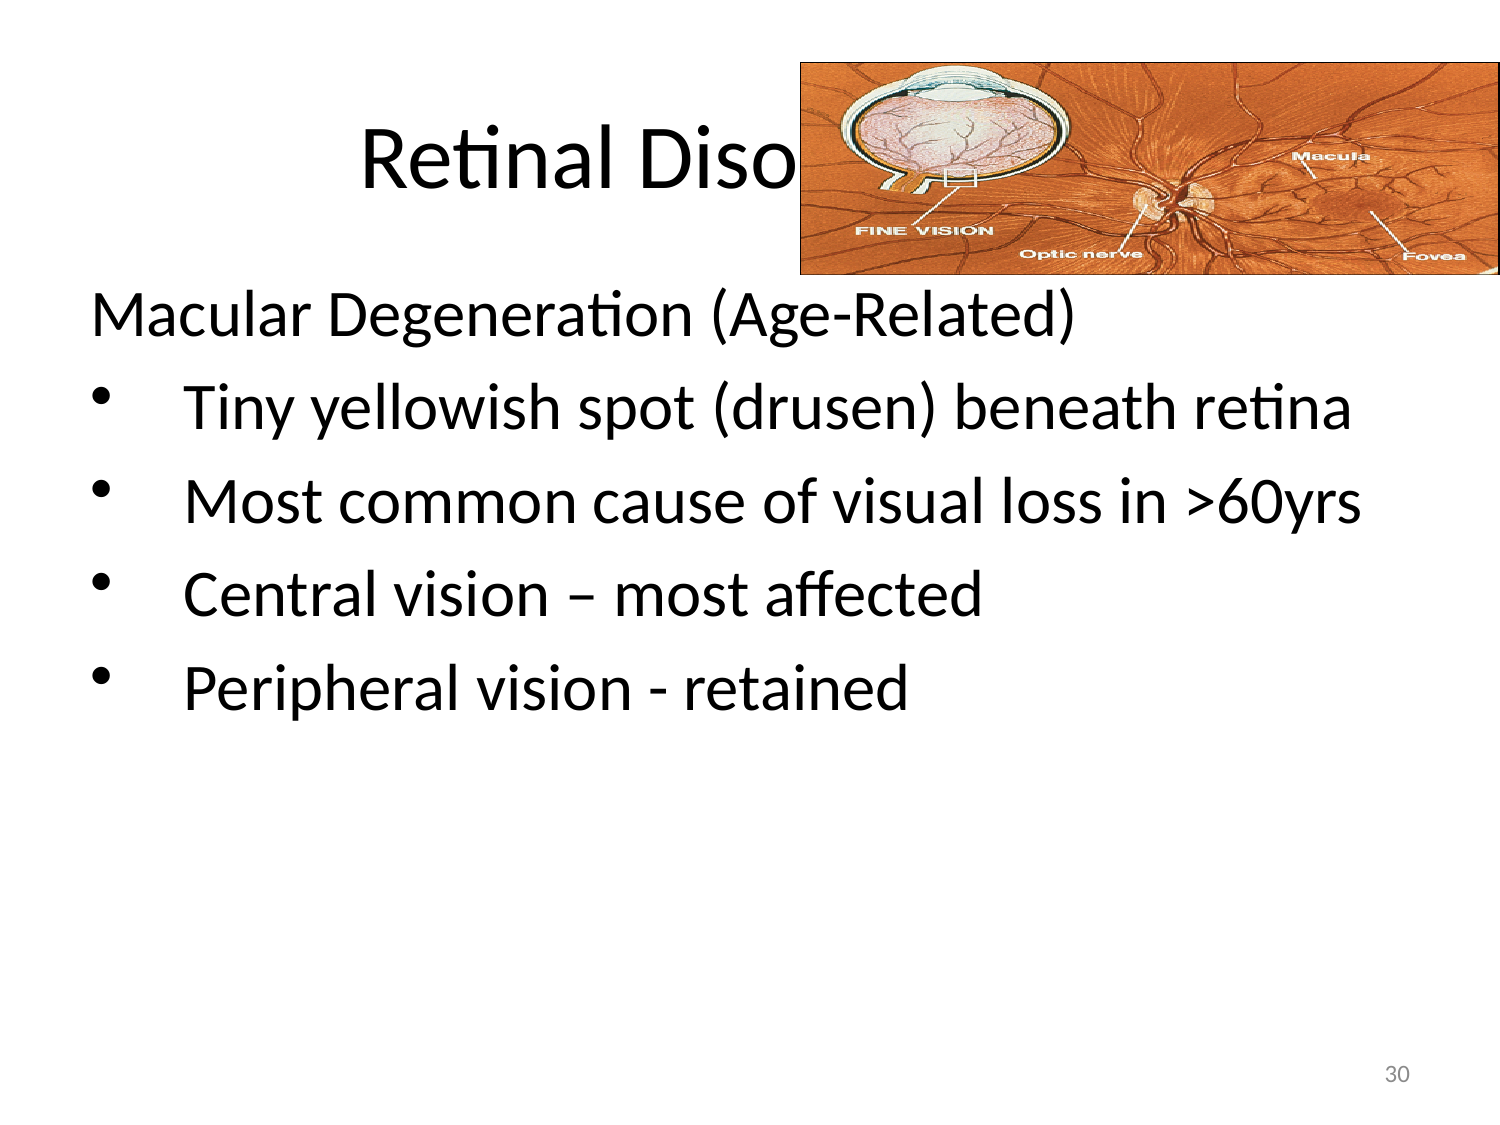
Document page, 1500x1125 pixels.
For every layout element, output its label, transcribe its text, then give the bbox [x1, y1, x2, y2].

title Retinal Disorders [0, 37, 1350, 267]
list Macular Degeneration (Age-Related) Tiny yellowish spot (drusen) beneath retina Most common cause of visual loss in >60yrs Central vision – most affected Peripheral vision - retained [75, 262, 1425, 1005]
picture [799, 62, 1500, 276]
slide_number 30 [1074, 1042, 1425, 1103]
